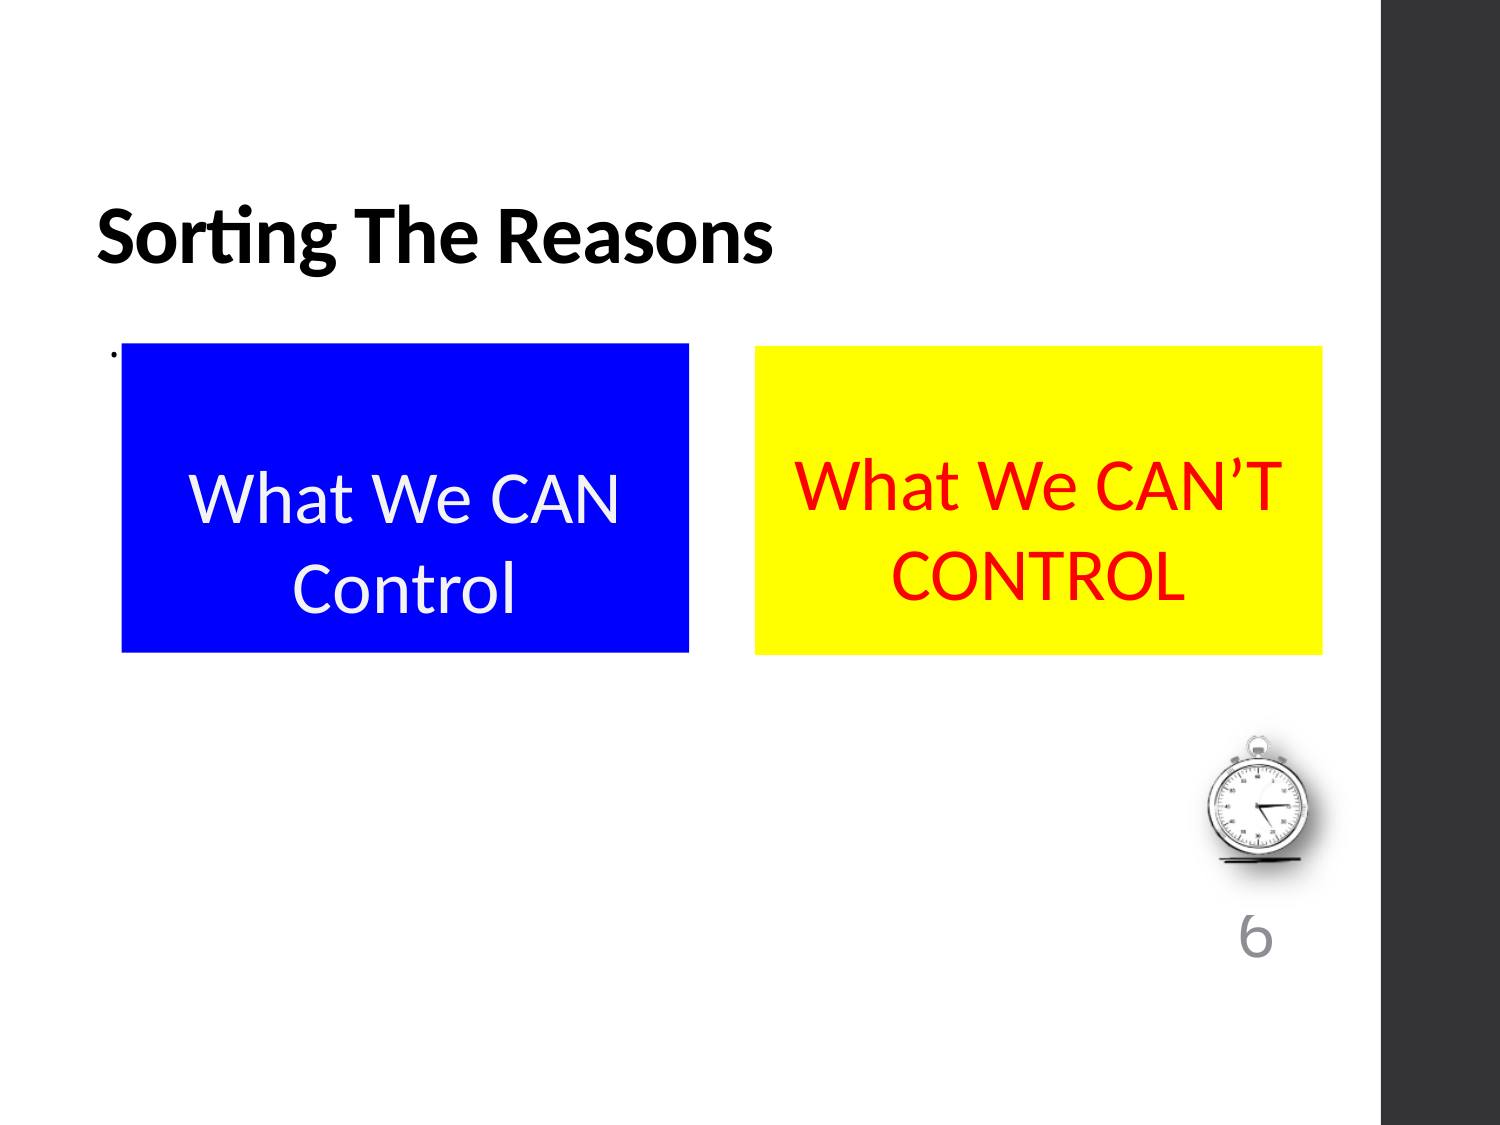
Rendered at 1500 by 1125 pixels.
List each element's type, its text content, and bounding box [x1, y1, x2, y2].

list •What We Can’t Control at WCAN Control [94, 321, 1445, 879]
picture [1171, 711, 1367, 915]
title Sorting The Reasons [81, 165, 1432, 307]
text_box What We CAN’T CONTROL [755, 345, 1323, 655]
slide_number 6 [1081, 914, 1432, 960]
text_box What We CAN Control [121, 343, 690, 653]
